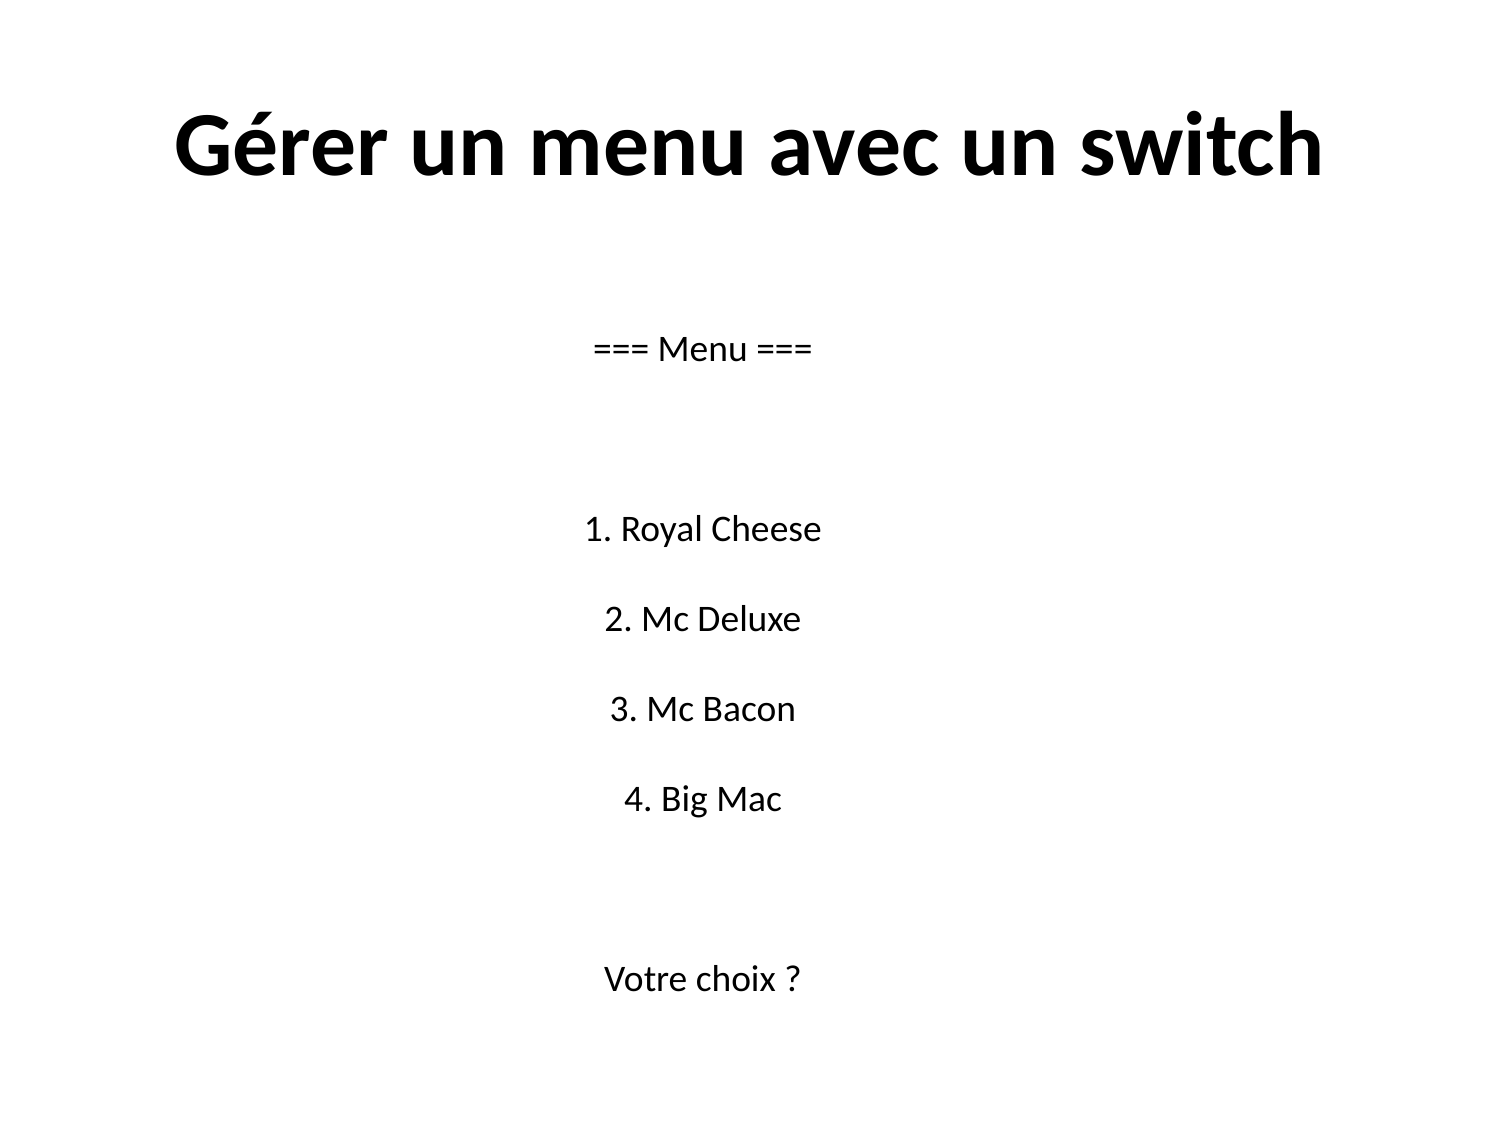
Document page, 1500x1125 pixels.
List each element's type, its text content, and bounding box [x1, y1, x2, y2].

text_box === Menu === 1. Royal Cheese 2. Mc Deluxe 3. Mc Bacon 4. Big Mac Votre choix ? [386, 316, 1020, 1007]
title Gérer un menu avec un switch [75, 45, 1425, 233]
